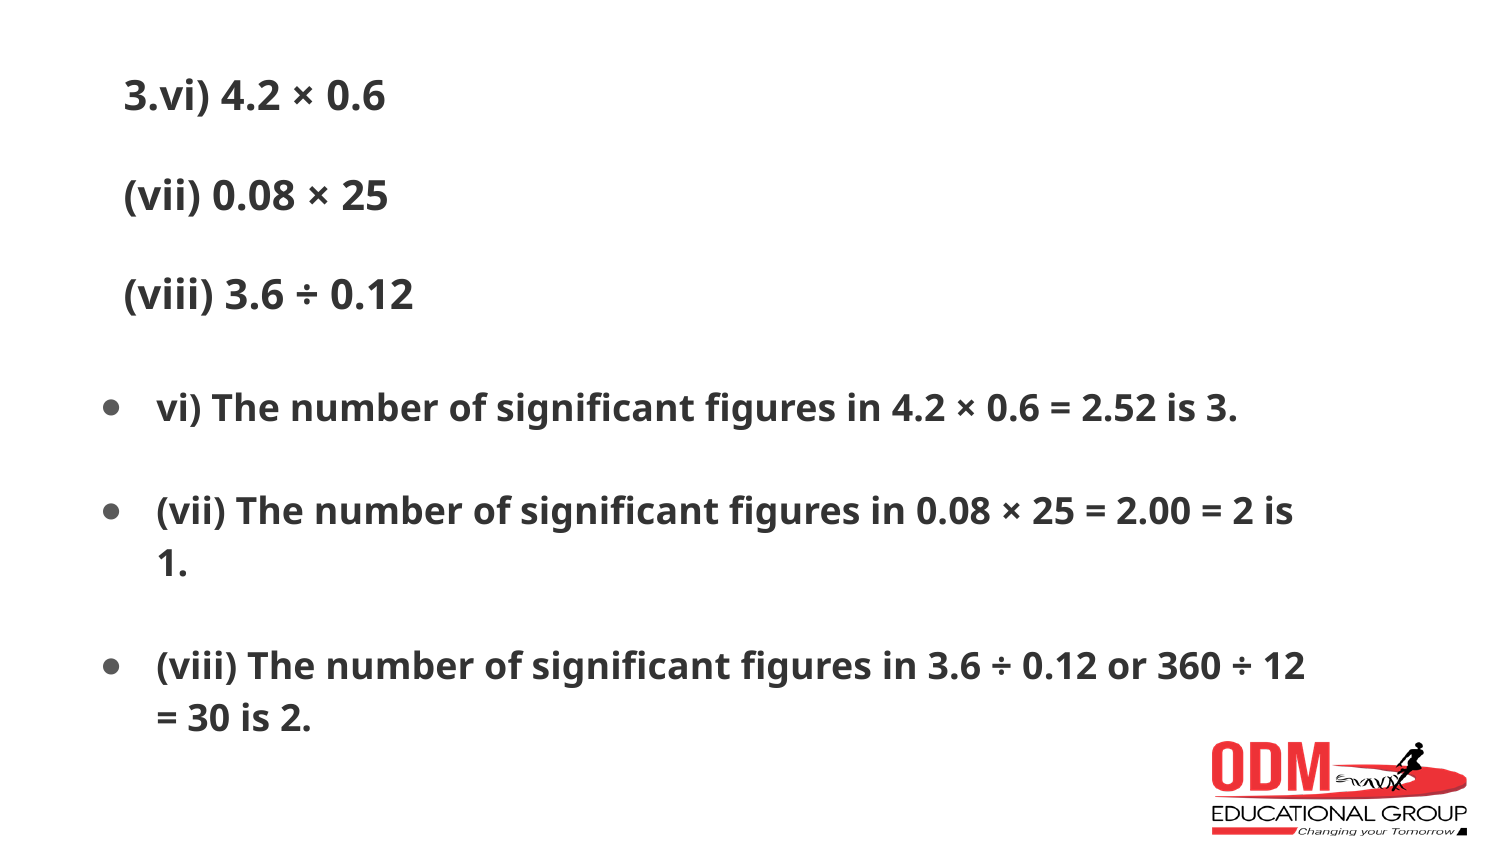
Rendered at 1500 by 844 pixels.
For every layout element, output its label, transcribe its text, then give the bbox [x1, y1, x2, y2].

text_box 3.vi) 4.2 × 0.6 (vii) 0.08 × 25 (viii) 3.6 ÷ 0.12 [108, 60, 1130, 326]
picture [1212, 741, 1467, 836]
list vi) The number of significant figures in 4.2 × 0.6 = 2.52 is 3. (vii) The number of significant figures in 0.08 × 25 = 2.00 = 2 is 1. (viii) The number of significant figures in 3.6 ÷ 0.12 or 360 ÷ 12 = 30 is 2. [66, 361, 1352, 675]
